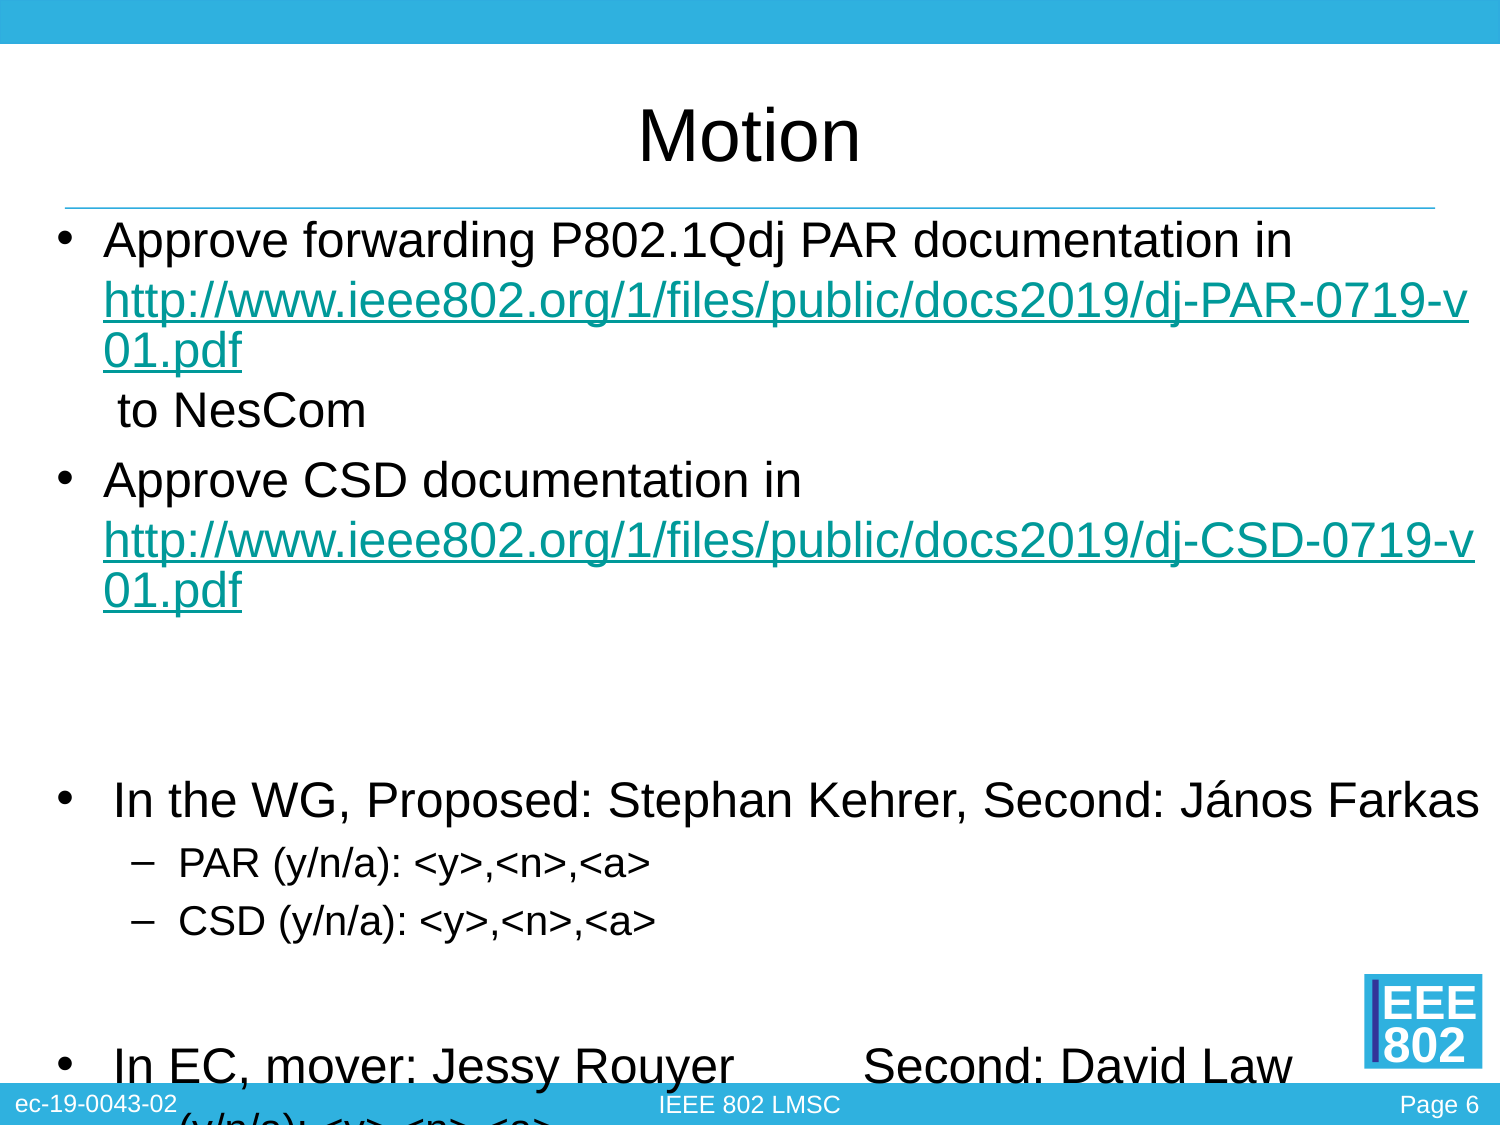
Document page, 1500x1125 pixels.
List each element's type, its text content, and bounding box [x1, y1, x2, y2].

title Motion [75, 66, 1425, 197]
list Approve forwarding P802.1Qdj PAR documentation in http://www.ieee802.org/1/files/public/docs2019/dj-PAR-0719-v01.pdf to NesCom Approve CSD documentation in http://www.ieee802.org/1/files/public/docs2019/dj-CSD-0719-v01.pdf In the WG, Proposed: Stephan Kehrer, Second: János Farkas PAR (y/n/a): <y>,<n>,<a> CSD (y/n/a): <y>,<n>,<a> In EC, mover: Jessy Rouyer Second: David Law (y/n/a): <y>,<n>,<a> [41, 200, 1500, 1018]
